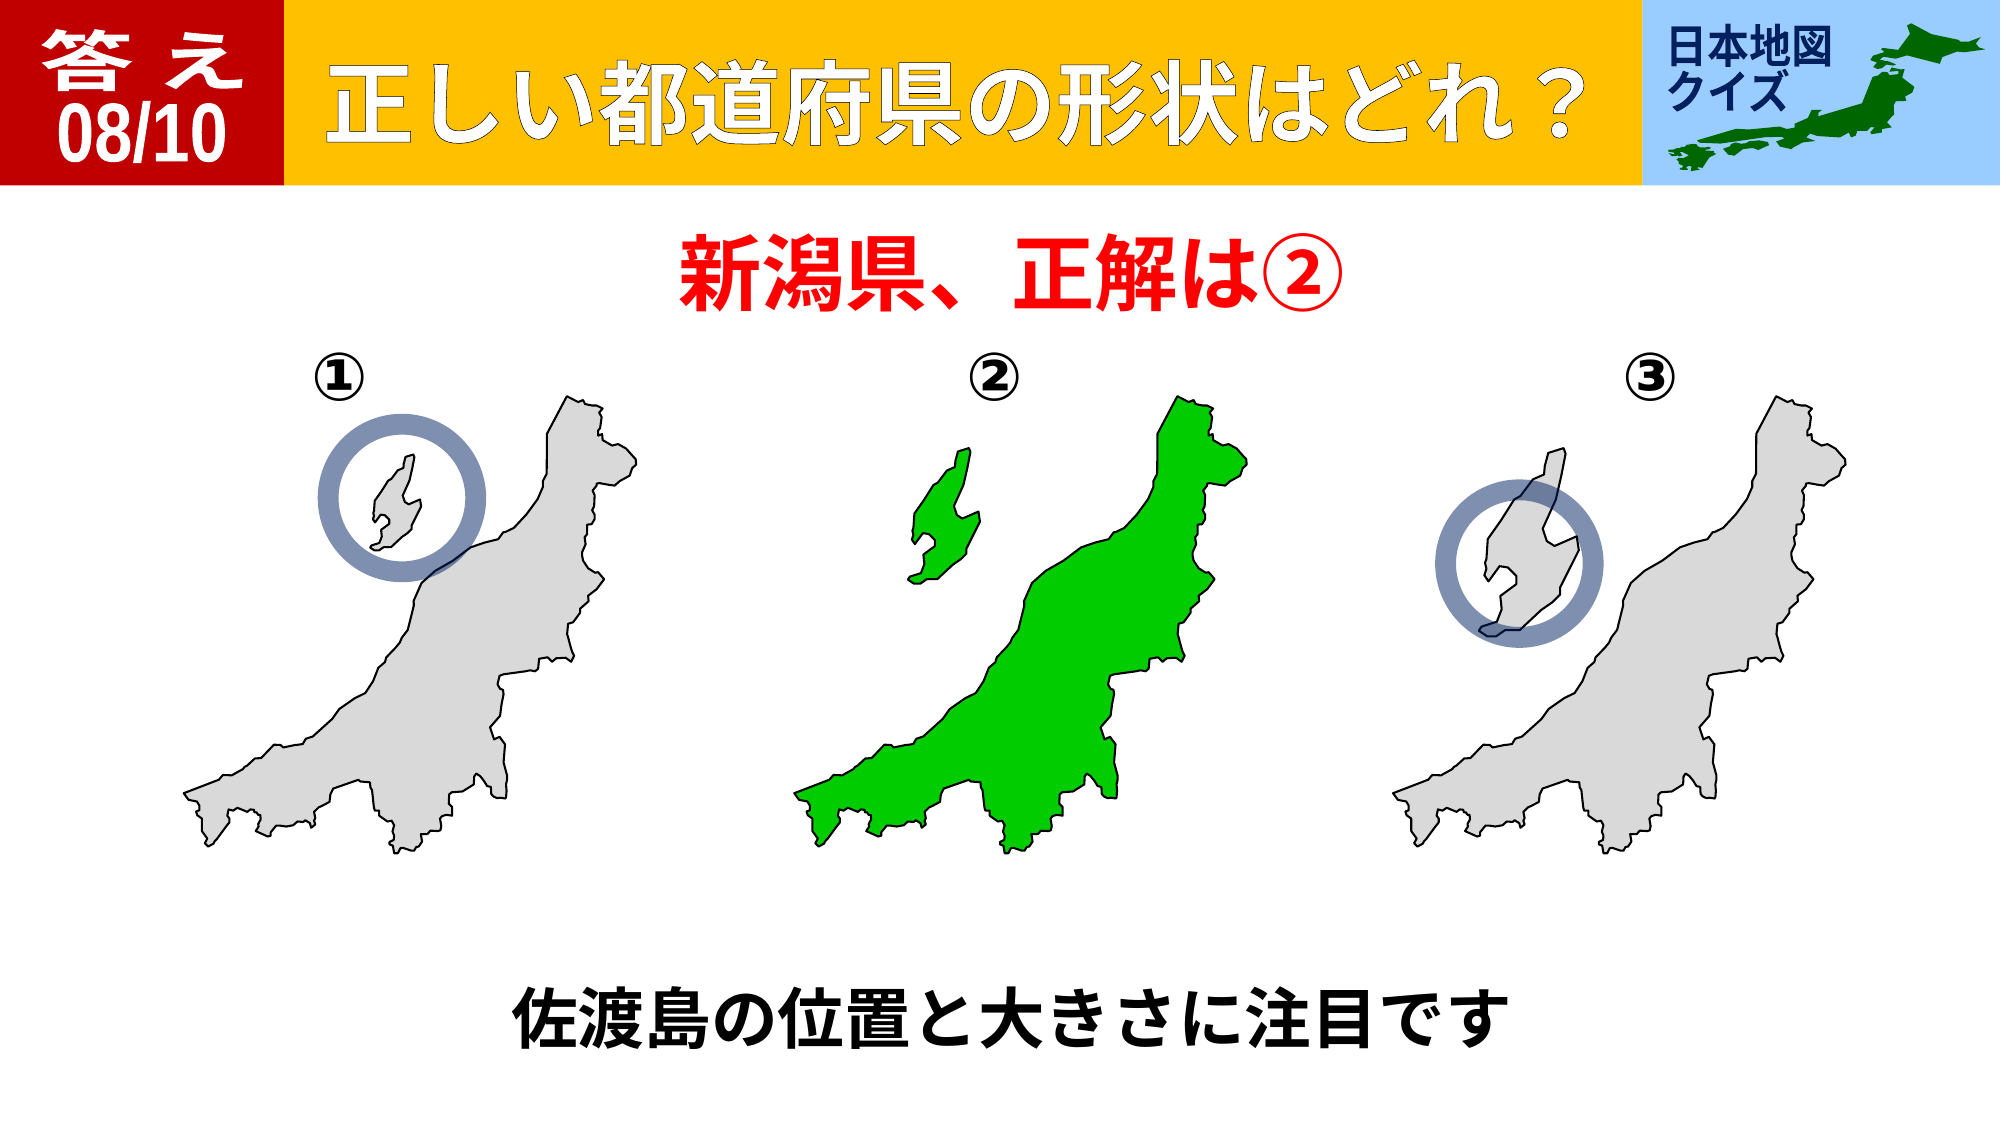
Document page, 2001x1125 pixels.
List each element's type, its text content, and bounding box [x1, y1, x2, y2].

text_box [1392, 395, 1846, 854]
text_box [793, 395, 1247, 854]
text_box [183, 395, 637, 854]
text_box ③ [1607, 326, 1694, 394]
text_box 佐渡島の位置と大きさに注目です [496, 969, 1528, 1064]
text_box 新潟県、正解は② [663, 213, 1360, 329]
text_box ② [952, 329, 1039, 394]
text_box ① [296, 326, 384, 394]
